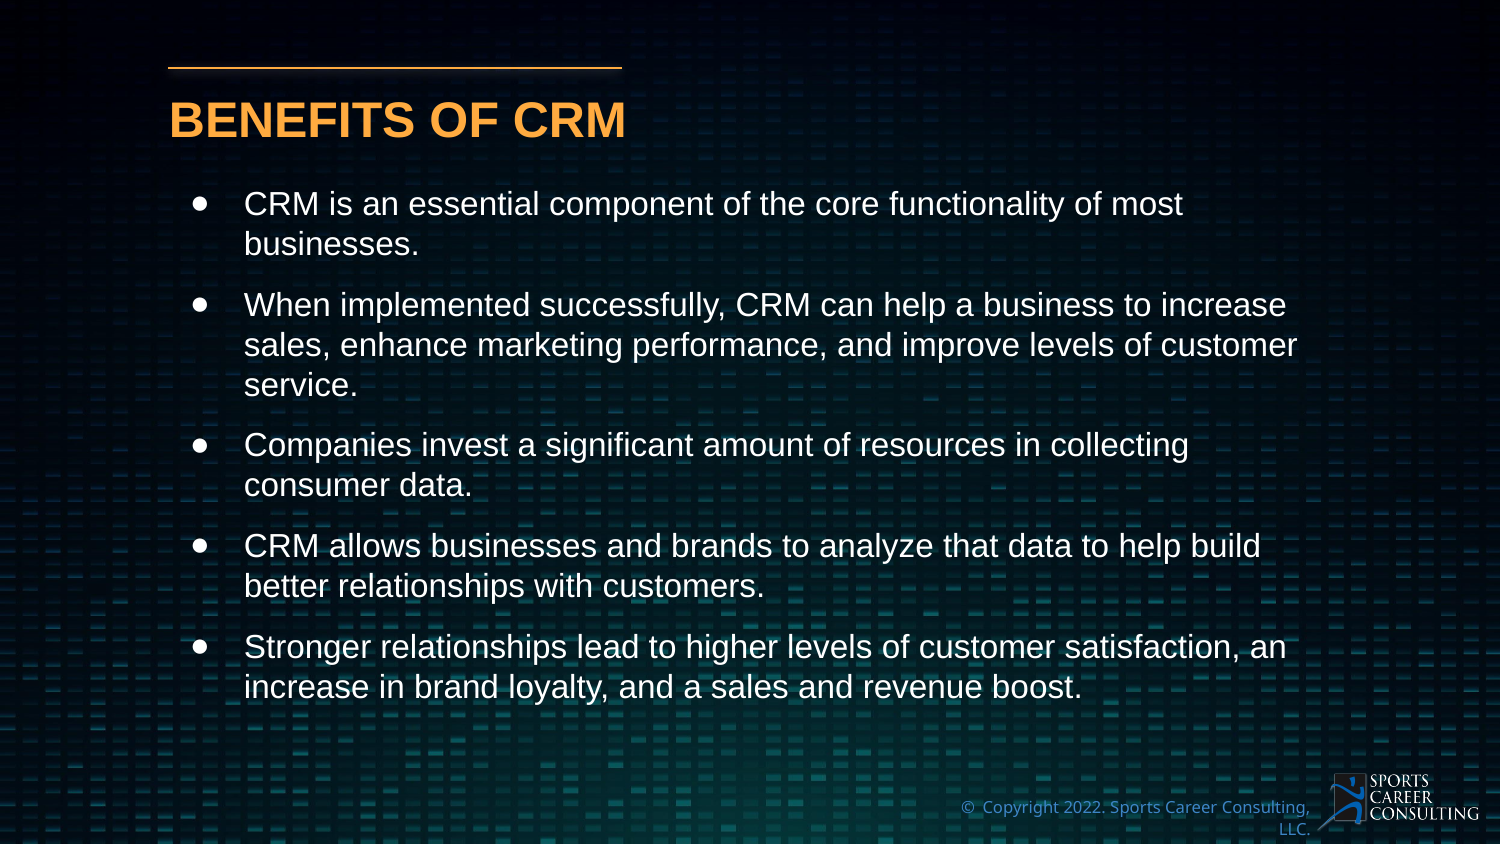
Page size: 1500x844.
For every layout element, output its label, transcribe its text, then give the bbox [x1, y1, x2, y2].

title BENEFITS OF CRM [153, 72, 1095, 167]
list CRM is an essential component of the core functionality of most businesses. When implemented successfully, CRM can help a business to increase sales, enhance marketing performance, and improve levels of customer service. Companies invest a significant amount of resources in collecting consumer data. CRM allows businesses and brands to analyze that data to help build better relationships with customers. Stronger relationships lead to higher levels of customer satisfaction, an increase in brand loyalty, and a sales and revenue boost. [153, 167, 1331, 703]
text_box © Copyright 2022. Sports Career Consulting, LLC. [914, 769, 1326, 844]
picture [0, 0, 1500, 844]
